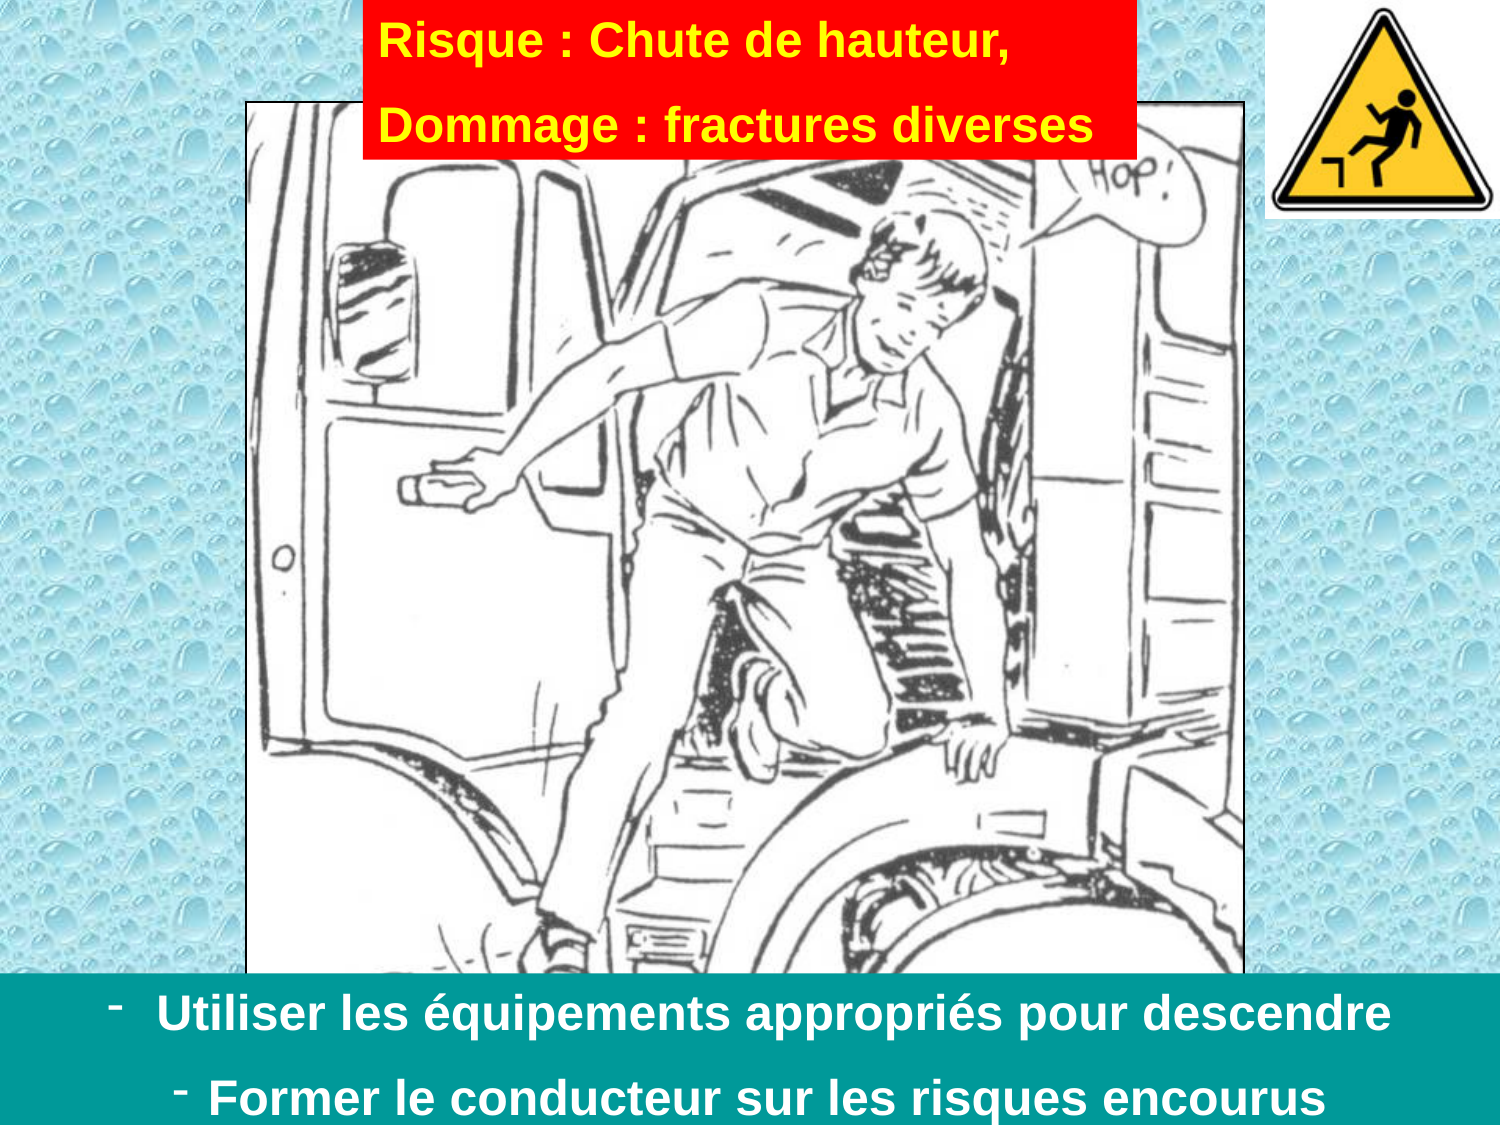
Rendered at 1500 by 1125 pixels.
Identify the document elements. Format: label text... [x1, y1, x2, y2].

text_box Utiliser les équipements appropriés pour descendre Former le conducteur sur les risques encourus [0, 973, 1500, 1125]
picture [0, 0, 362, 973]
picture [246, 102, 1244, 1060]
text_box Risque : Chute de hauteur, Dommage : fractures diverses [362, 0, 1137, 100]
picture [1137, 0, 1500, 973]
